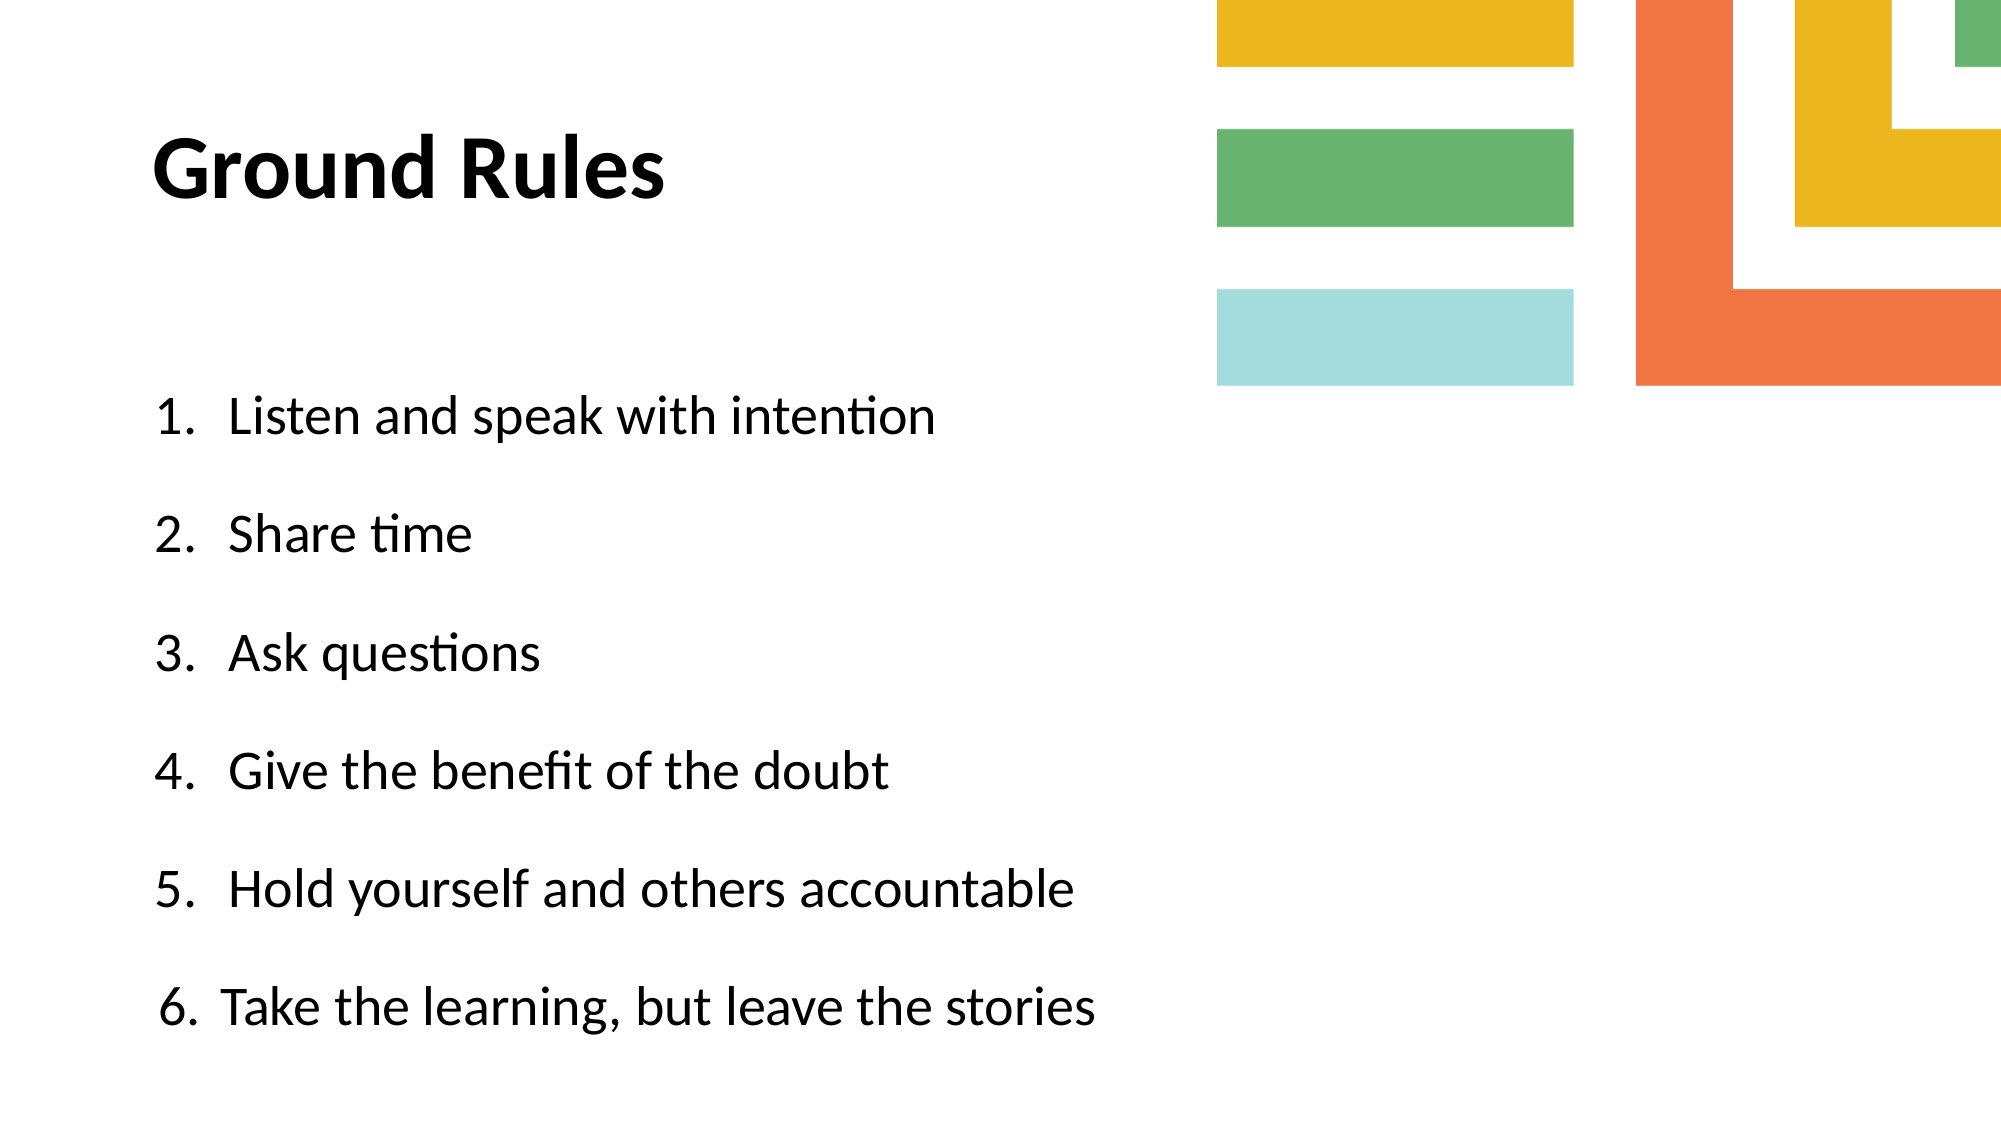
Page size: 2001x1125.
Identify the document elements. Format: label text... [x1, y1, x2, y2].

picture [1218, 0, 2001, 757]
list Listen and speak with intention Share time Ask questions Give the benefit of the doubt Hold yourself and others accountable Take the learning, but leave the stories [137, 337, 1431, 1052]
title Ground Rules [137, 59, 1217, 278]
